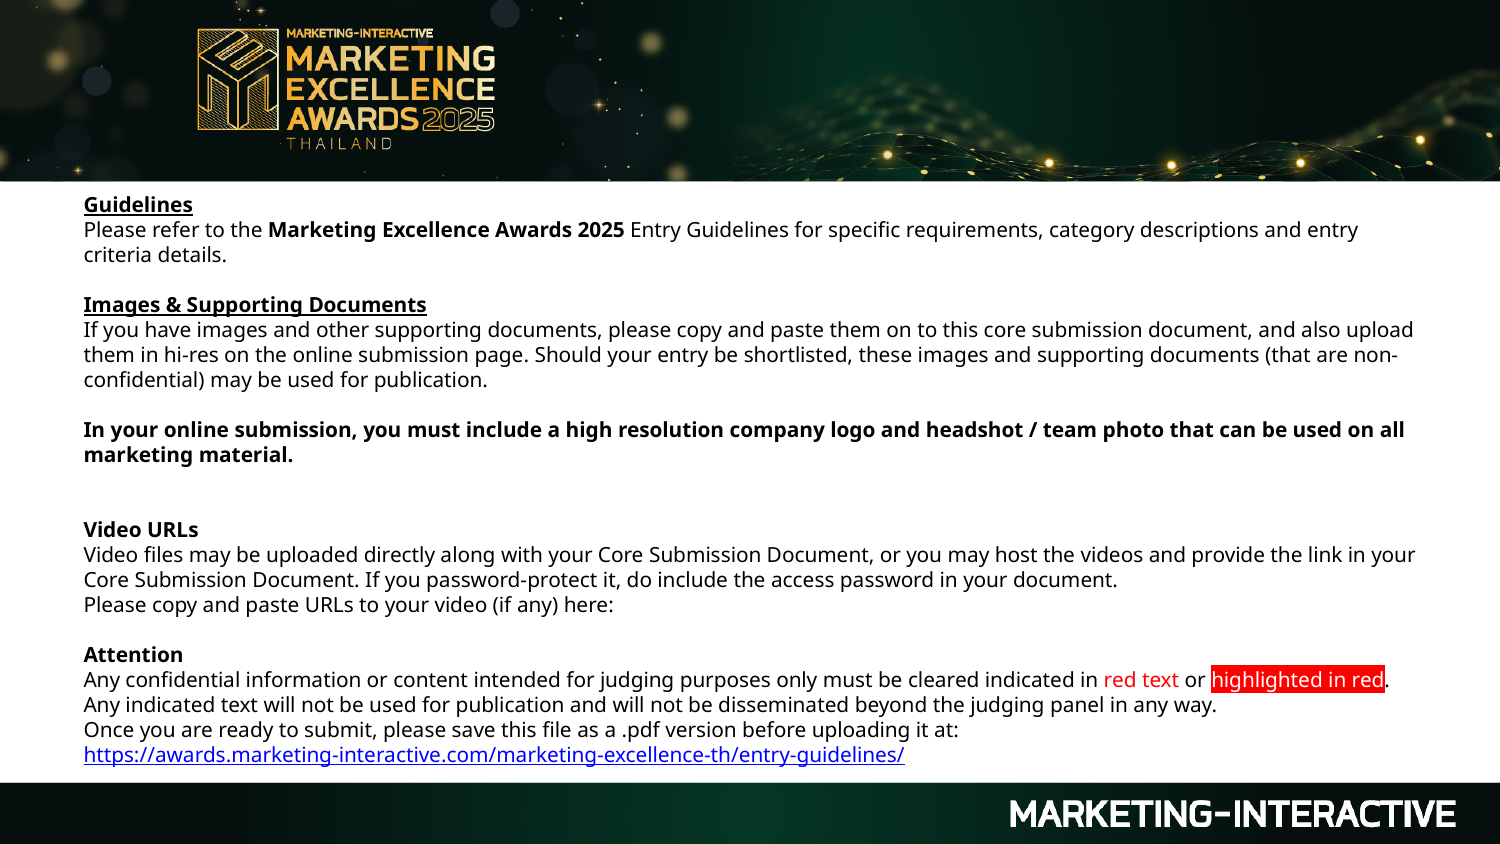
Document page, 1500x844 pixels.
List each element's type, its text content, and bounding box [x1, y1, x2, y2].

text_box Guidelines Please refer to the Marketing Excellence Awards 2025 Entry Guidelines for specific requirements, category descriptions and entry criteria details. Images & Supporting Documents If you have images and other supporting documents, please copy and paste them on to this core submission document, and also upload them in hi-res on the online submission page. Should your entry be shortlisted, these images and supporting documents (that are non-confidential) may be used for publication. In your online submission, you must include a high resolution company logo and headshot / team photo that can be used on all marketing material. Video URLs Video files may be uploaded directly along with your Core Submission Document, or you may host the videos and provide the link in your Core Submission Document. If you password-protect it, do include the access password in your document. Please copy and paste URLs to your video (if any) here: Attention Any confidential information or content intended for judging purposes only must be cleared indicated in red text or highlighted in red. Any indicated text will not be used for publication and will not be disseminated beyond the judging panel in any way. Once you are ready to submit, please save this file as a .pdf version before uploading it at: https://awards.marketing-interactive.com/marketing-excellence-th/entry-guidelines/ [68, 184, 1432, 777]
picture [0, 0, 1500, 844]
